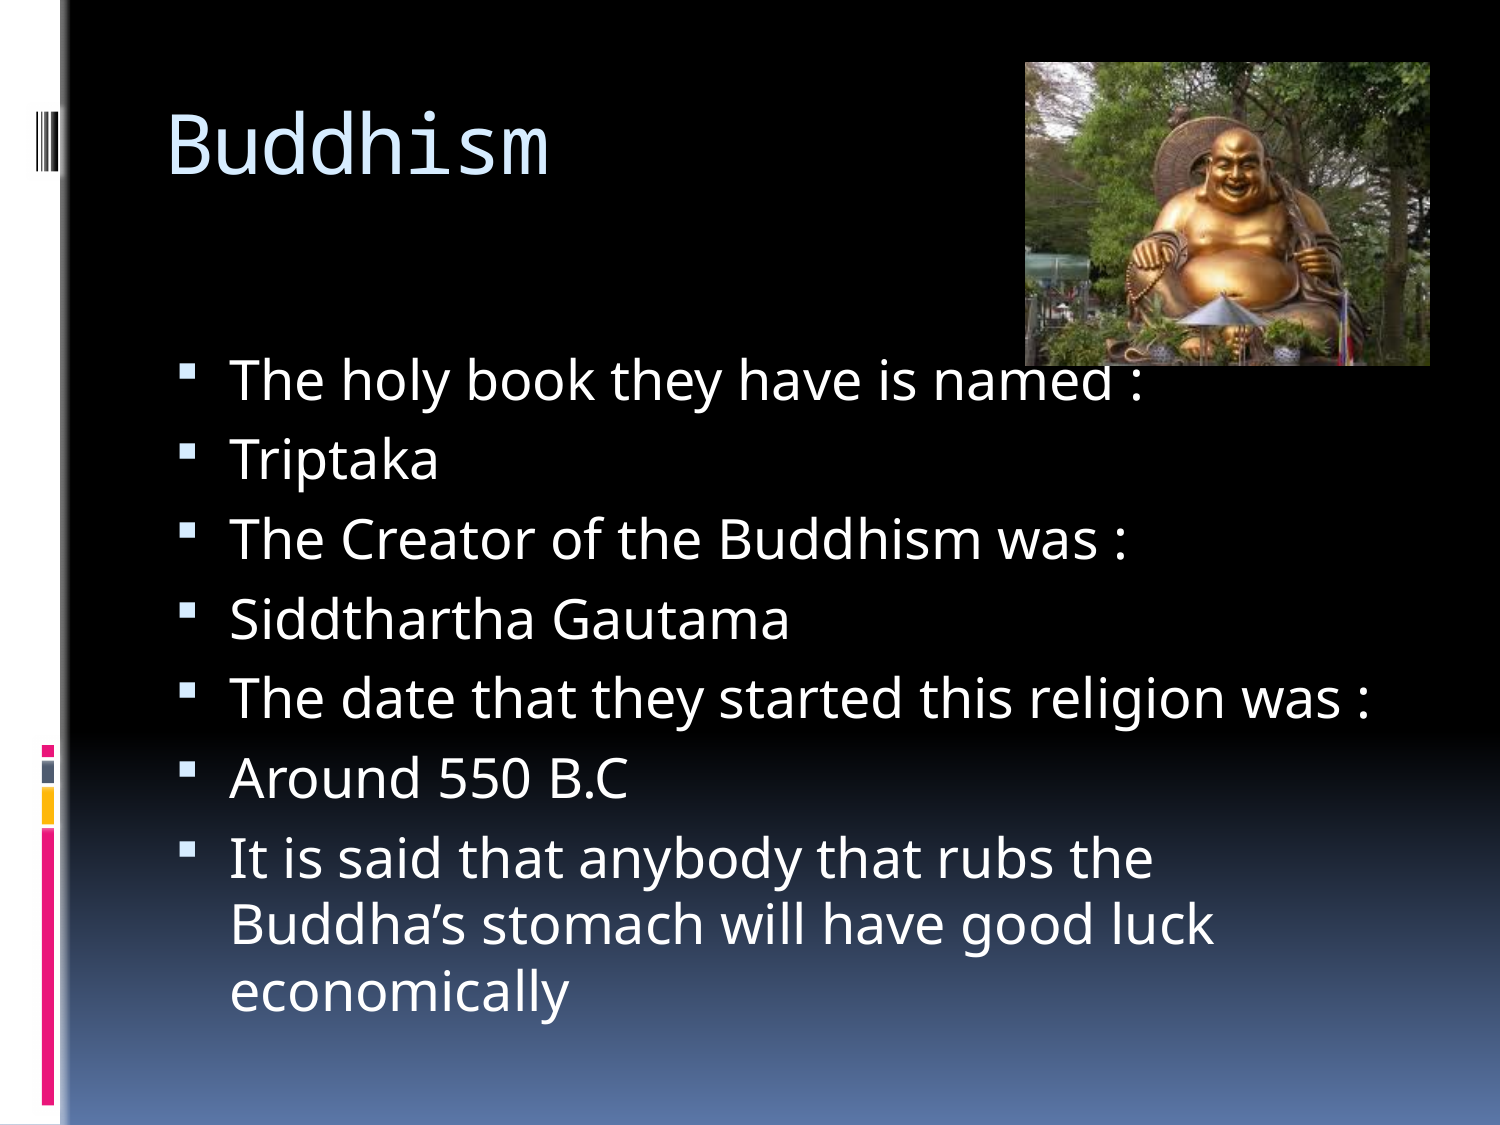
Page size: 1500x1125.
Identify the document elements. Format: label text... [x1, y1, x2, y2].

list The holy book they have is named : Triptaka The Creator of the Buddhism was : Siddthartha Gautama The date that they started this religion was : Around 550 B.C It is said that anybody that rubs the Buddha’s stomach will have good luck economically [150, 337, 1388, 1043]
text_box [0, 0, 349, 183]
picture [1024, 61, 1431, 366]
title Buddhism [150, 83, 1016, 234]
